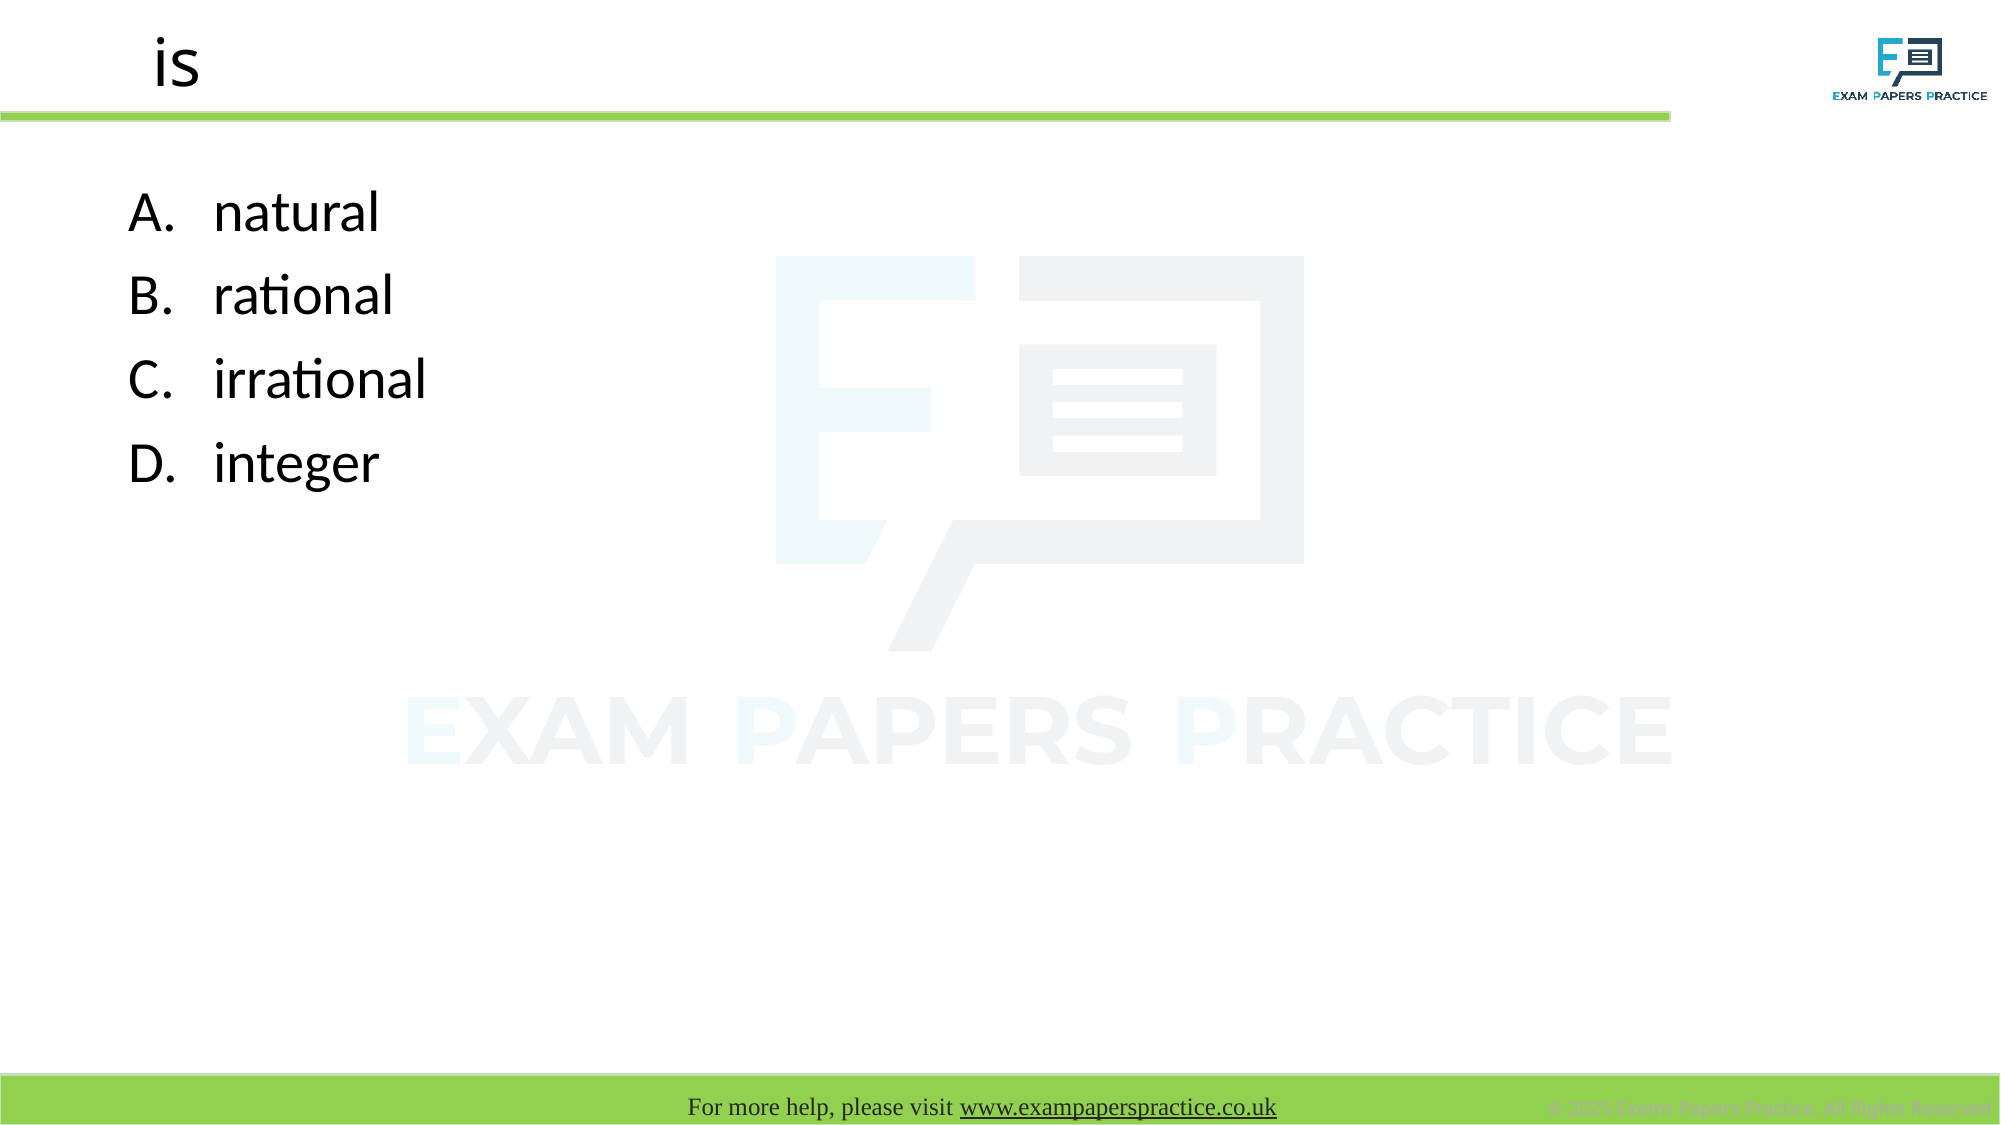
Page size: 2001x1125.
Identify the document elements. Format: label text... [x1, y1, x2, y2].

list natural rational irrational integer [113, 173, 1839, 887]
